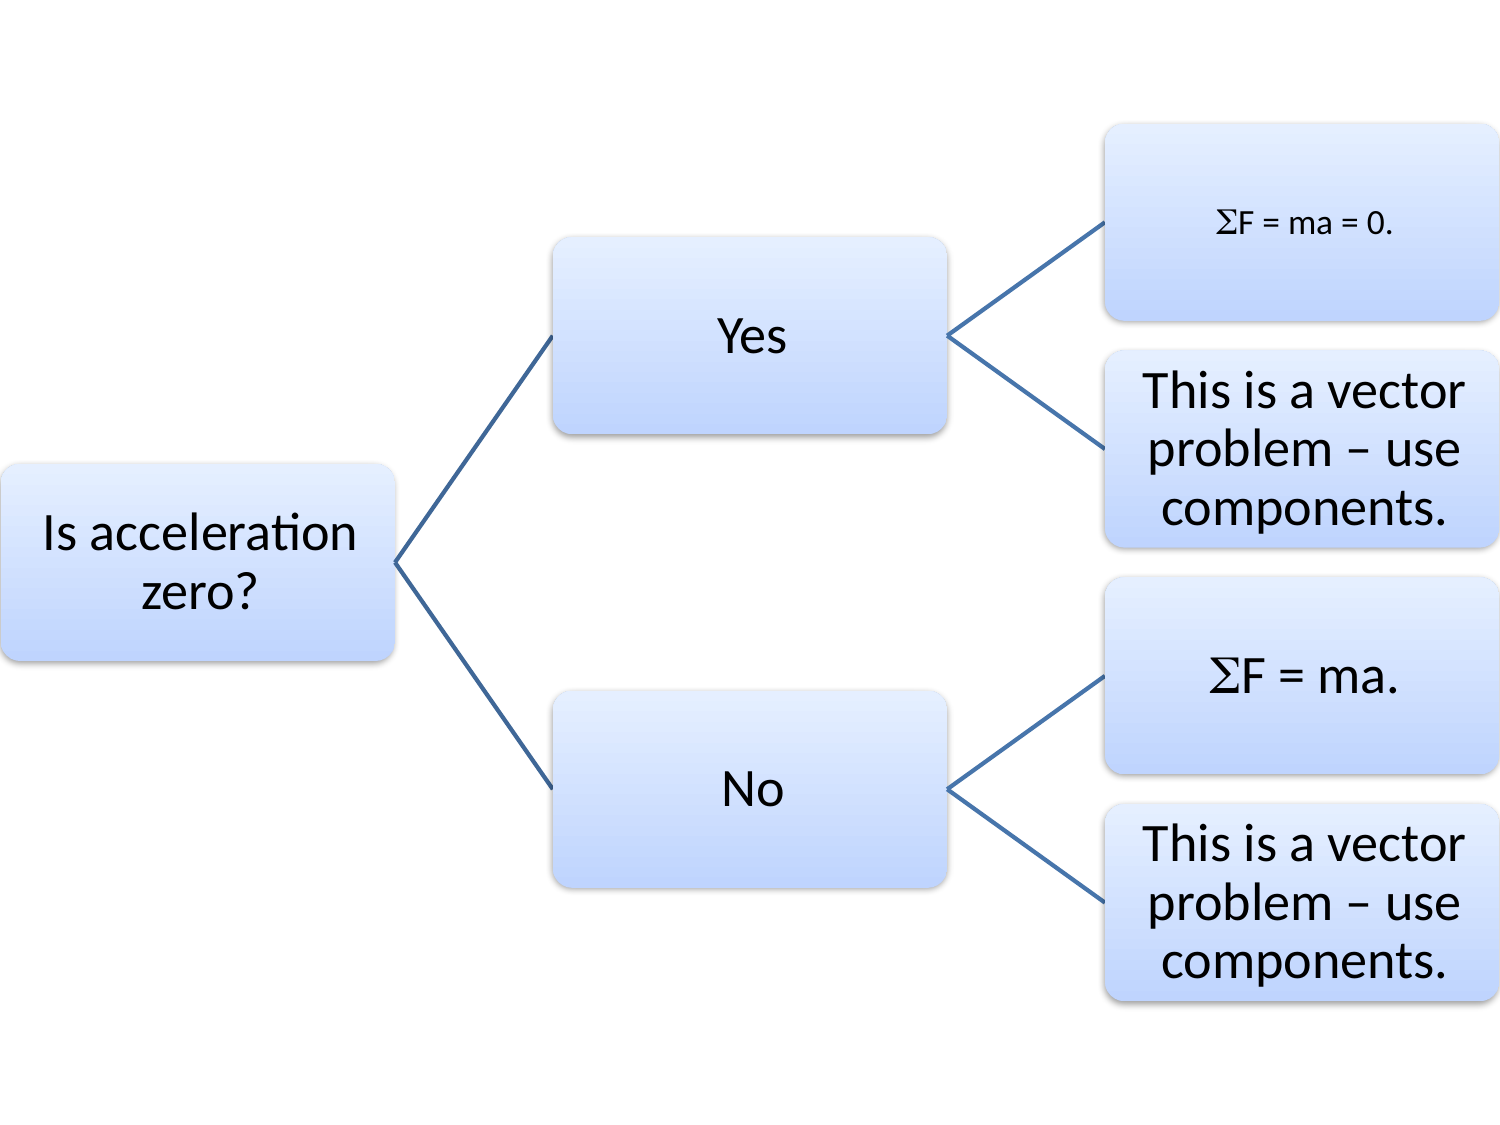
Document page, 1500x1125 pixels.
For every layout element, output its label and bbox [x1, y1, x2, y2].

text_box [0, 0, 1500, 1125]
